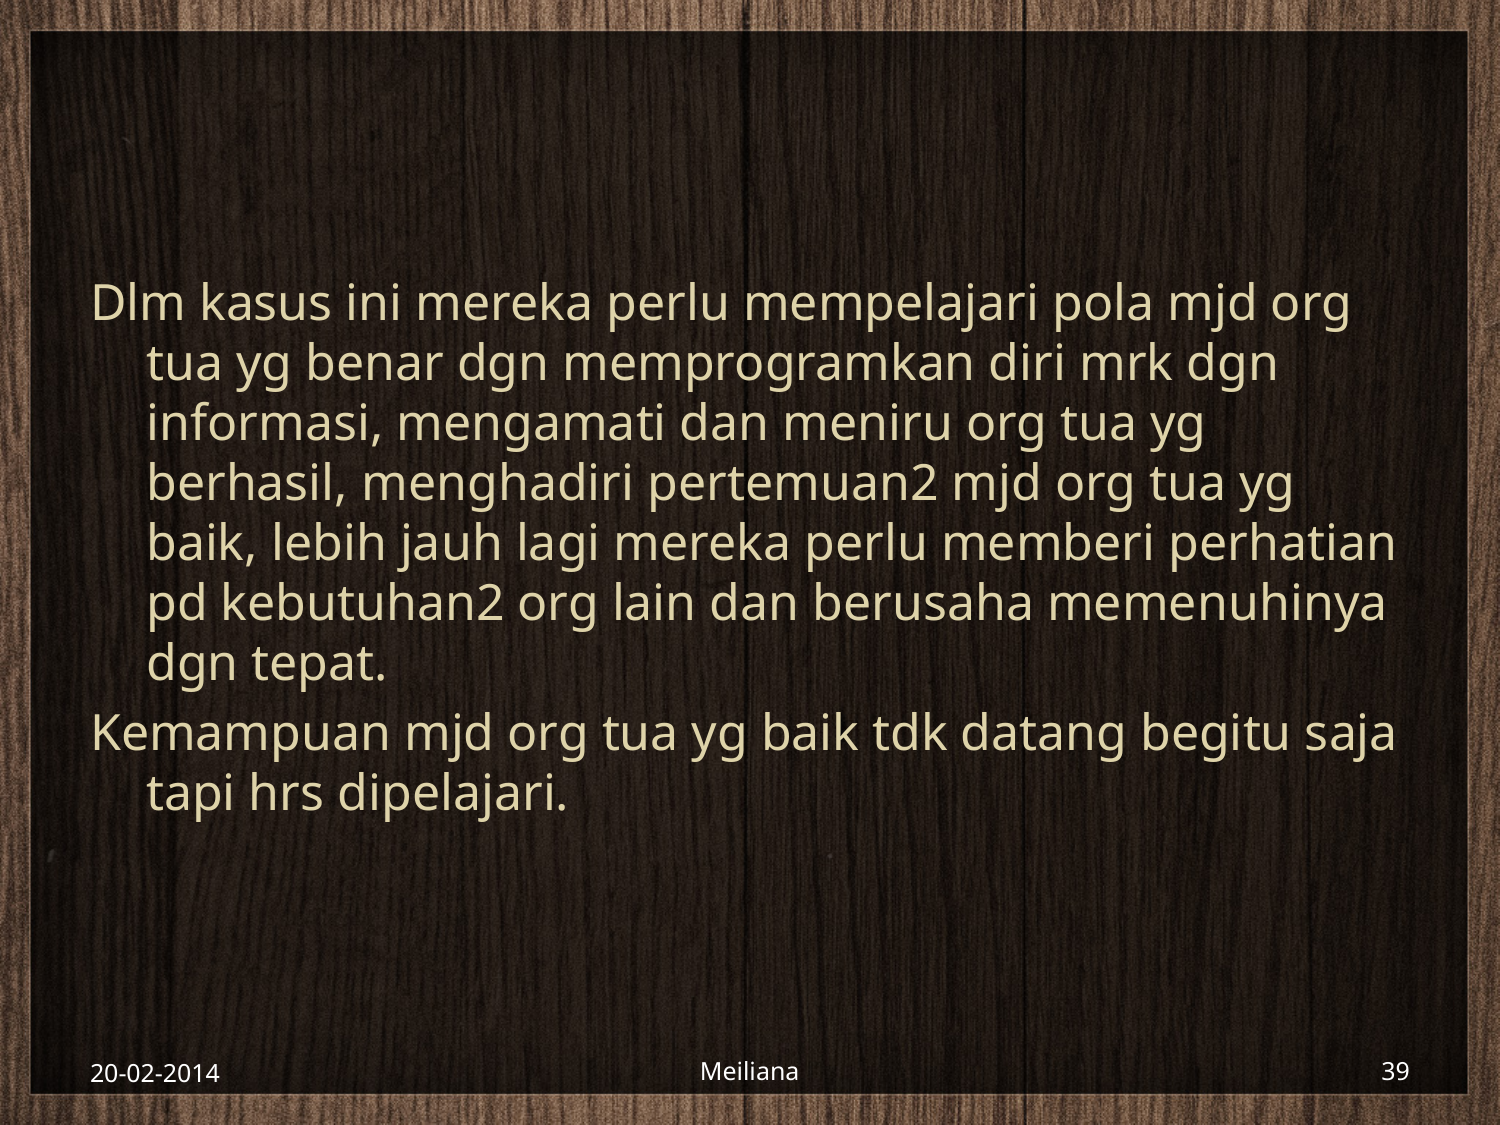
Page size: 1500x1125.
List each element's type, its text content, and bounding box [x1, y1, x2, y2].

slide_number 39 [1074, 1042, 1425, 1103]
picture [0, 0, 1500, 1125]
footer Meiliana [512, 1042, 988, 1103]
list Dlm kasus ini mereka perlu mempelajari pola mjd org tua yg benar dgn memprogramkan diri mrk dgn informasi, mengamati dan meniru org tua yg berhasil, menghadiri pertemuan2 mjd org tua yg baik, lebih jauh lagi mereka perlu memberi perhatian pd kebutuhan2 org lain dan berusaha memenuhinya dgn tepat. Kemampuan mjd org tua yg baik tdk datang begitu saja tapi hrs dipelajari. [75, 262, 1425, 1005]
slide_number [75, 1042, 425, 1103]
